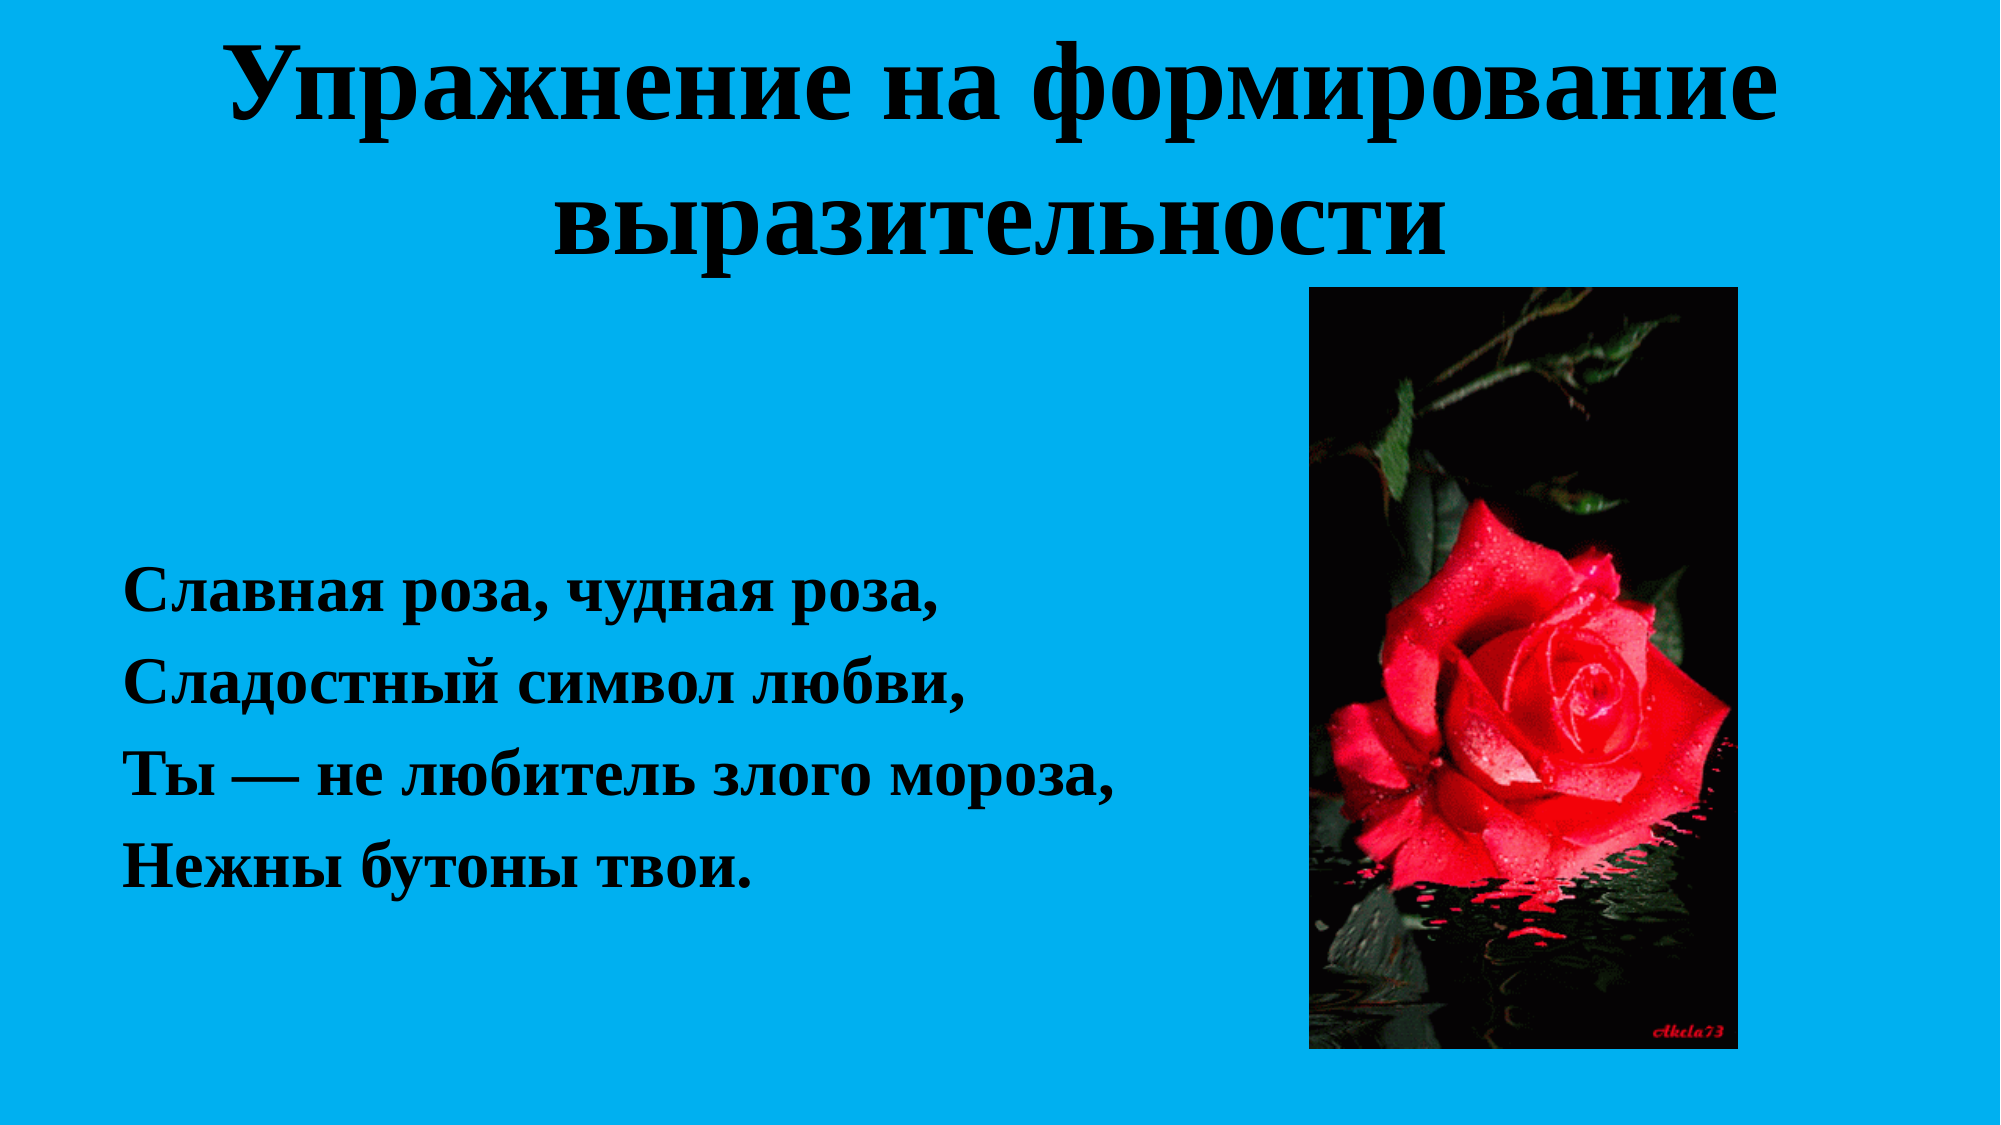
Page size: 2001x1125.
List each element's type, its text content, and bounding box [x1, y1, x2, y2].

text_box Упражнение на формирование выразительности [0, 0, 2000, 285]
picture [1310, 288, 1737, 1048]
text_box Славная роза, чудная роза, Сладостный символ любви, Ты — не любитель злого мороза, Нежны бутоны твои. [33, 525, 1174, 908]
